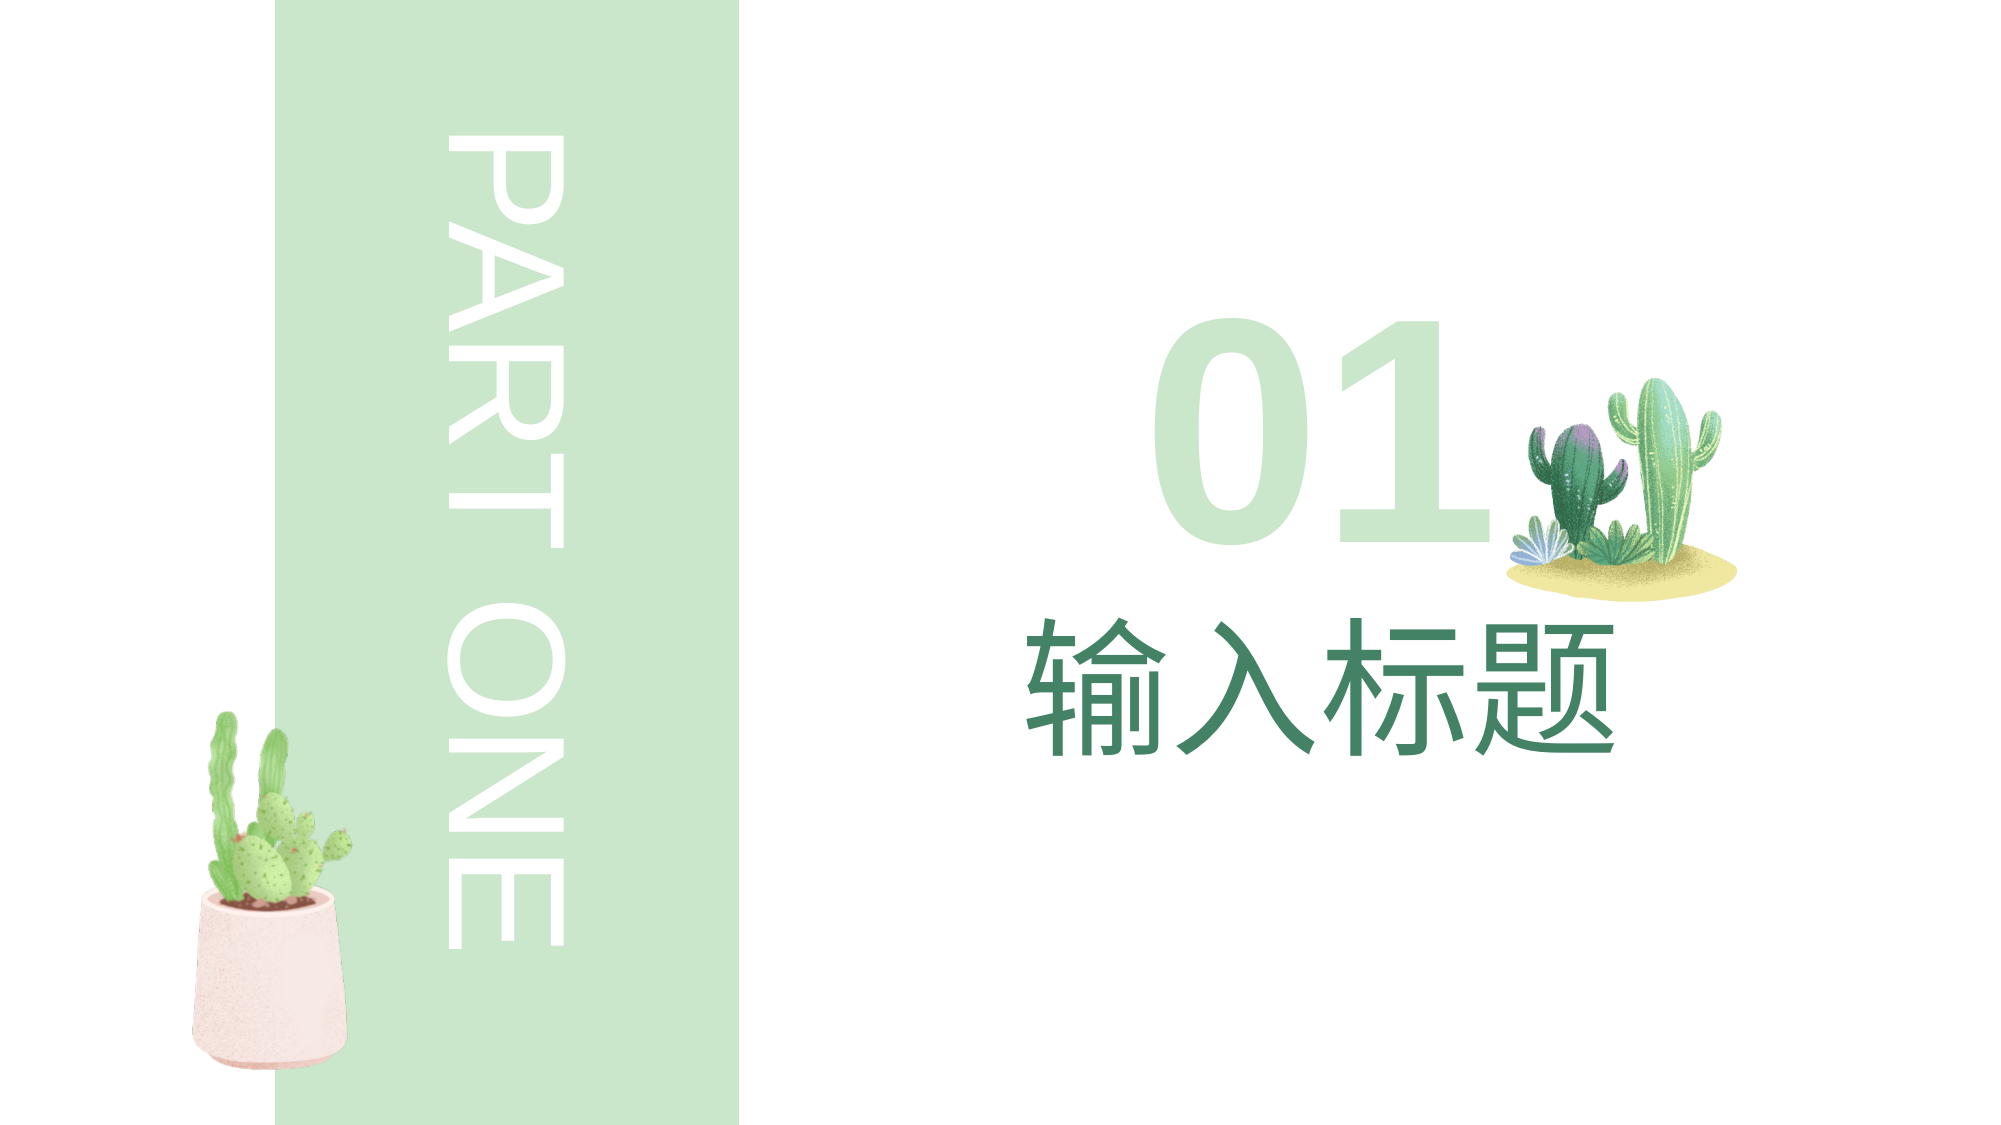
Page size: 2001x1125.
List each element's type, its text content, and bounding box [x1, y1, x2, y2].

text_box [274, 0, 740, 1125]
picture [120, 670, 430, 1118]
text_box PART ONE [390, 107, 624, 965]
text_box 01 [1017, 214, 1624, 586]
picture [1469, 336, 1777, 644]
text_box 输入标题 [958, 586, 1684, 782]
